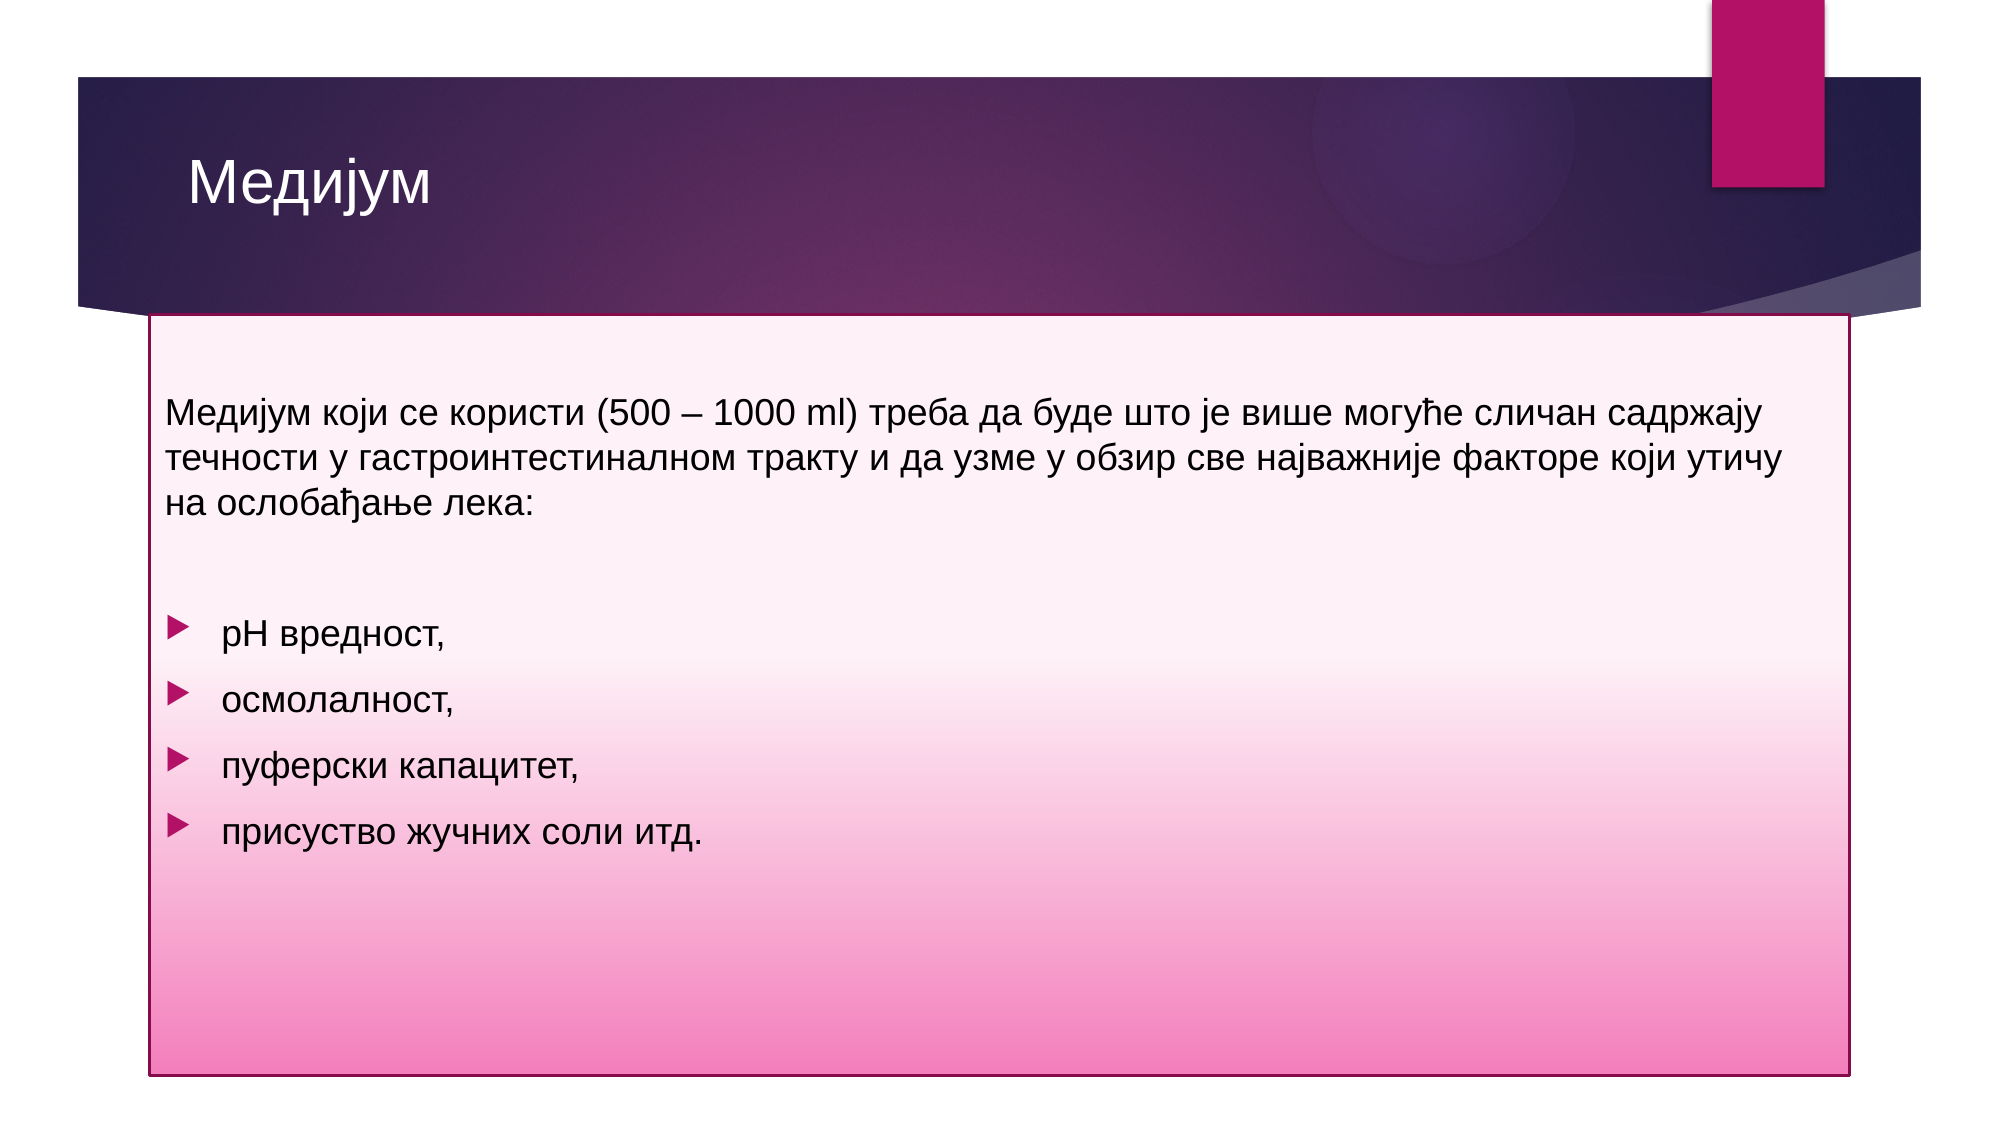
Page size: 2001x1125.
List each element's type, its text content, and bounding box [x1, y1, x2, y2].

text_box Медијум [172, 133, 837, 223]
list Медијум који се користи (500 – 1000 ml) треба да буде што је више могуће сличан садржају течности у гастроинтестиналном тракту и да узме у обзир све најважније факторе који утичу на ослобађање лека: pH вредност, осмолалност, пуферски капацитет, присуство жучних соли итд. [148, 313, 1851, 1077]
